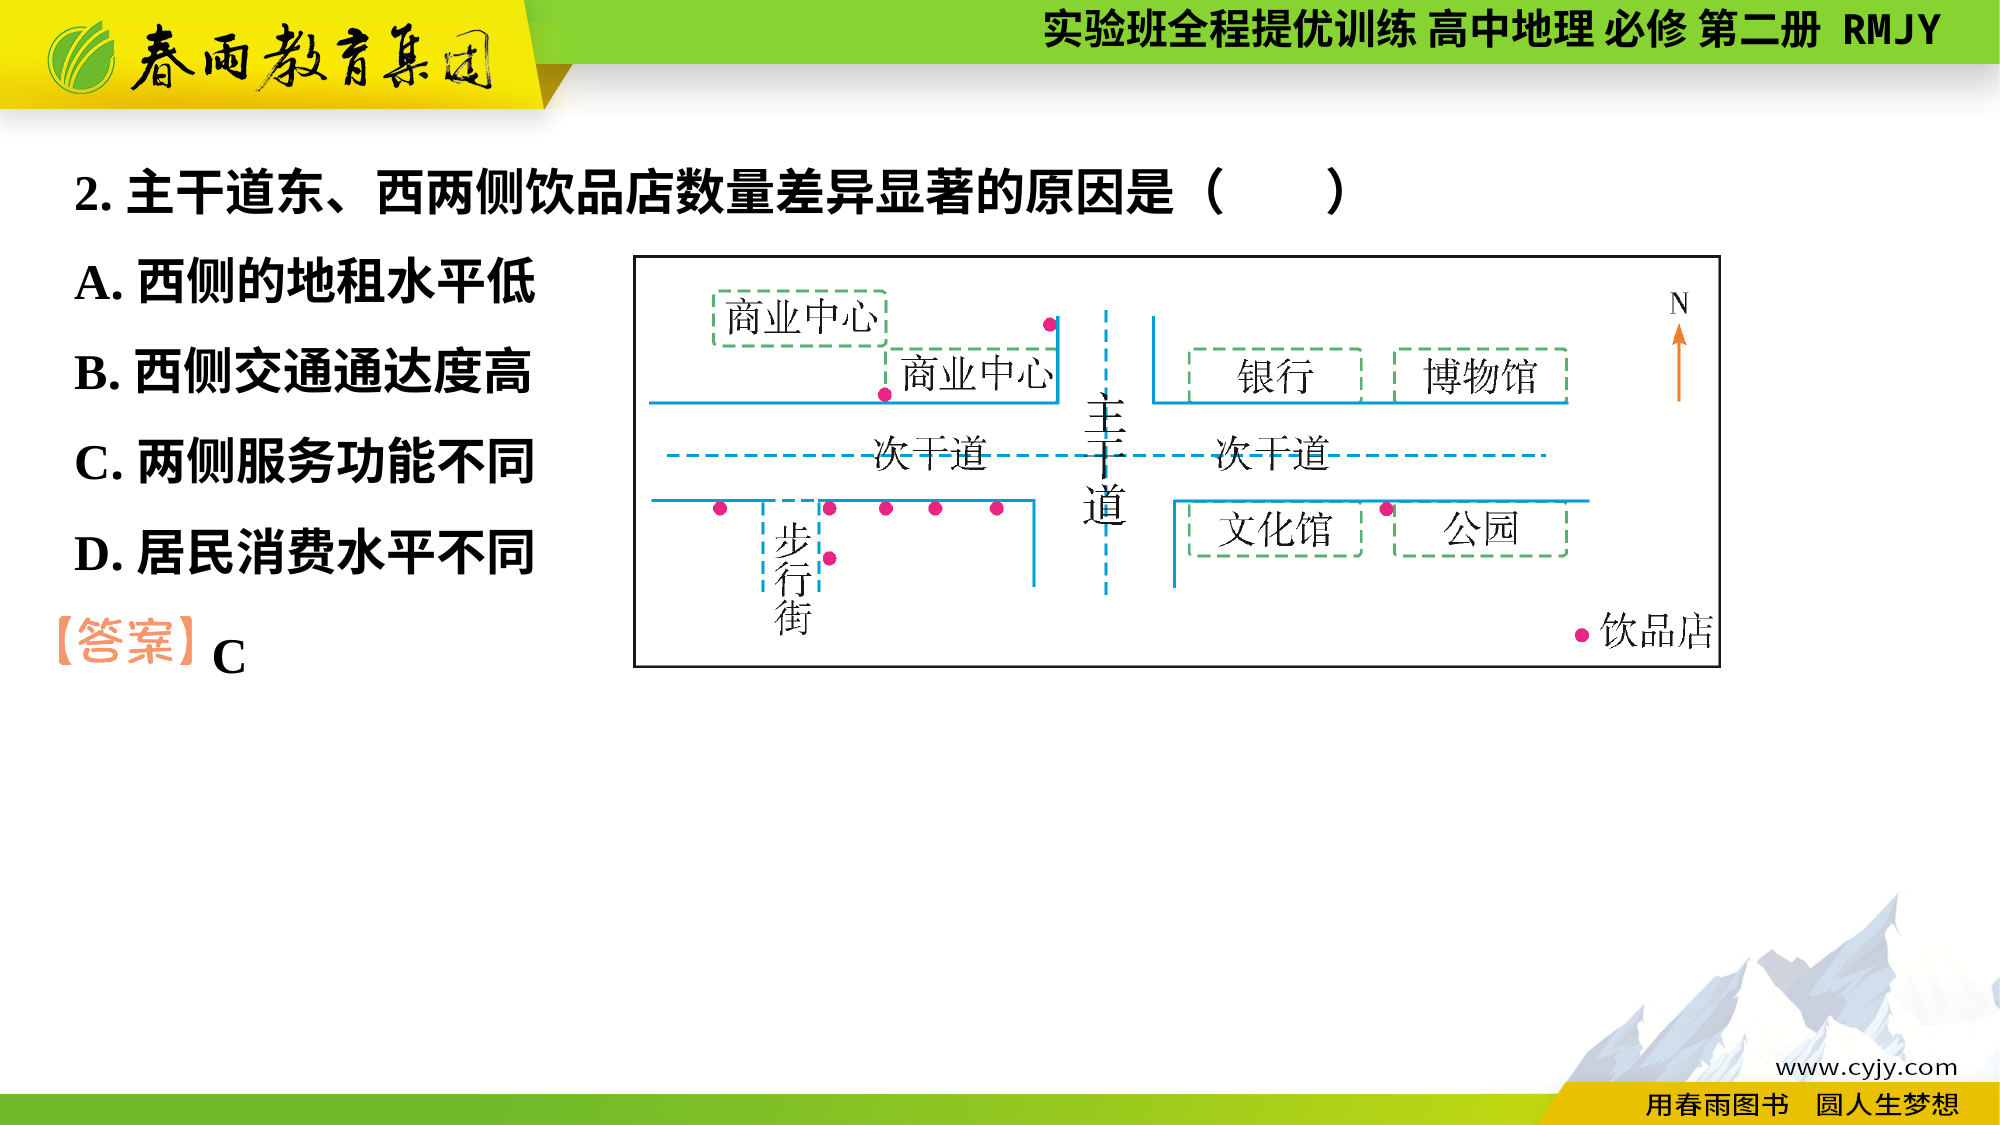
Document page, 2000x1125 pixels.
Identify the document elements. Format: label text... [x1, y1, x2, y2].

picture [0, 0, 2000, 1125]
list 2.主干道东、西两侧饮品店数量差异显著的原因是（ ） A.西侧的地租水平低 B.西侧交通通达度高 C.两侧服务功能不同 D.居民消费水平不同 [59, 122, 1944, 586]
text_box C [59, 586, 1944, 692]
